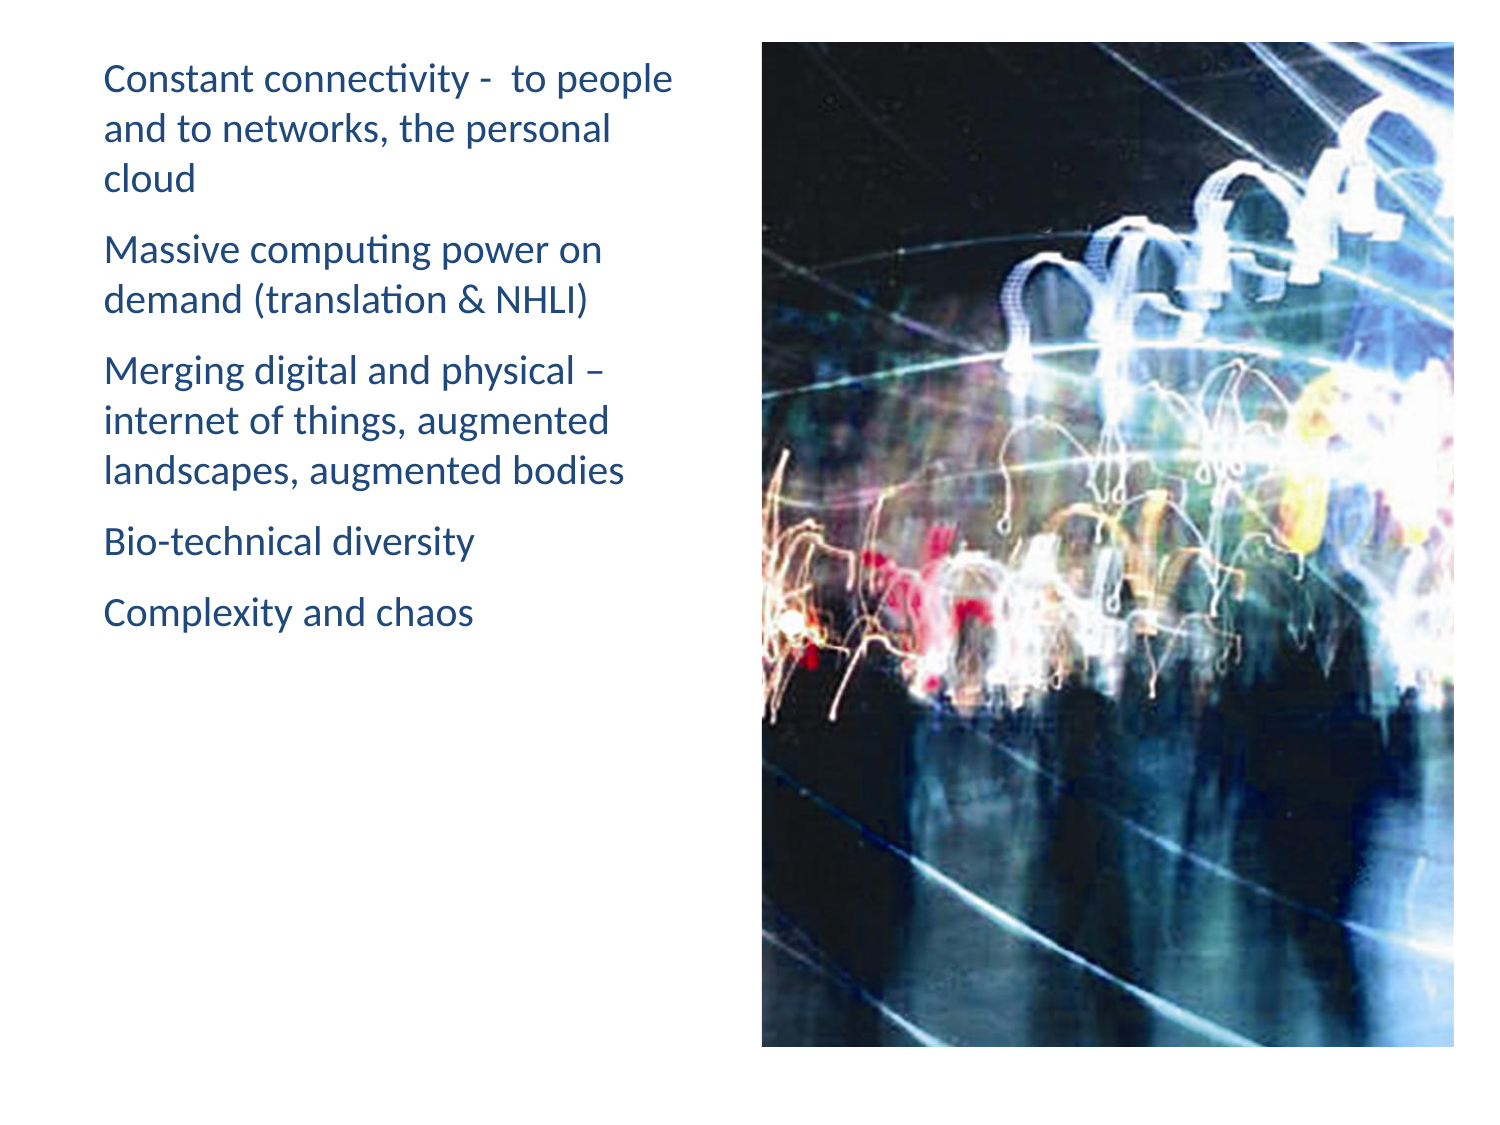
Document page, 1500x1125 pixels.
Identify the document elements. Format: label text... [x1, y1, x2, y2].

picture [761, 42, 1455, 1048]
list Constant connectivity - to people and to networks, the personal cloud Massive computing power on demand (translation & NHLI) Merging digital and physical – internet of things, augmented landscapes, augmented bodies Bio-technical diversity Complexity and chaos [88, 42, 715, 1083]
